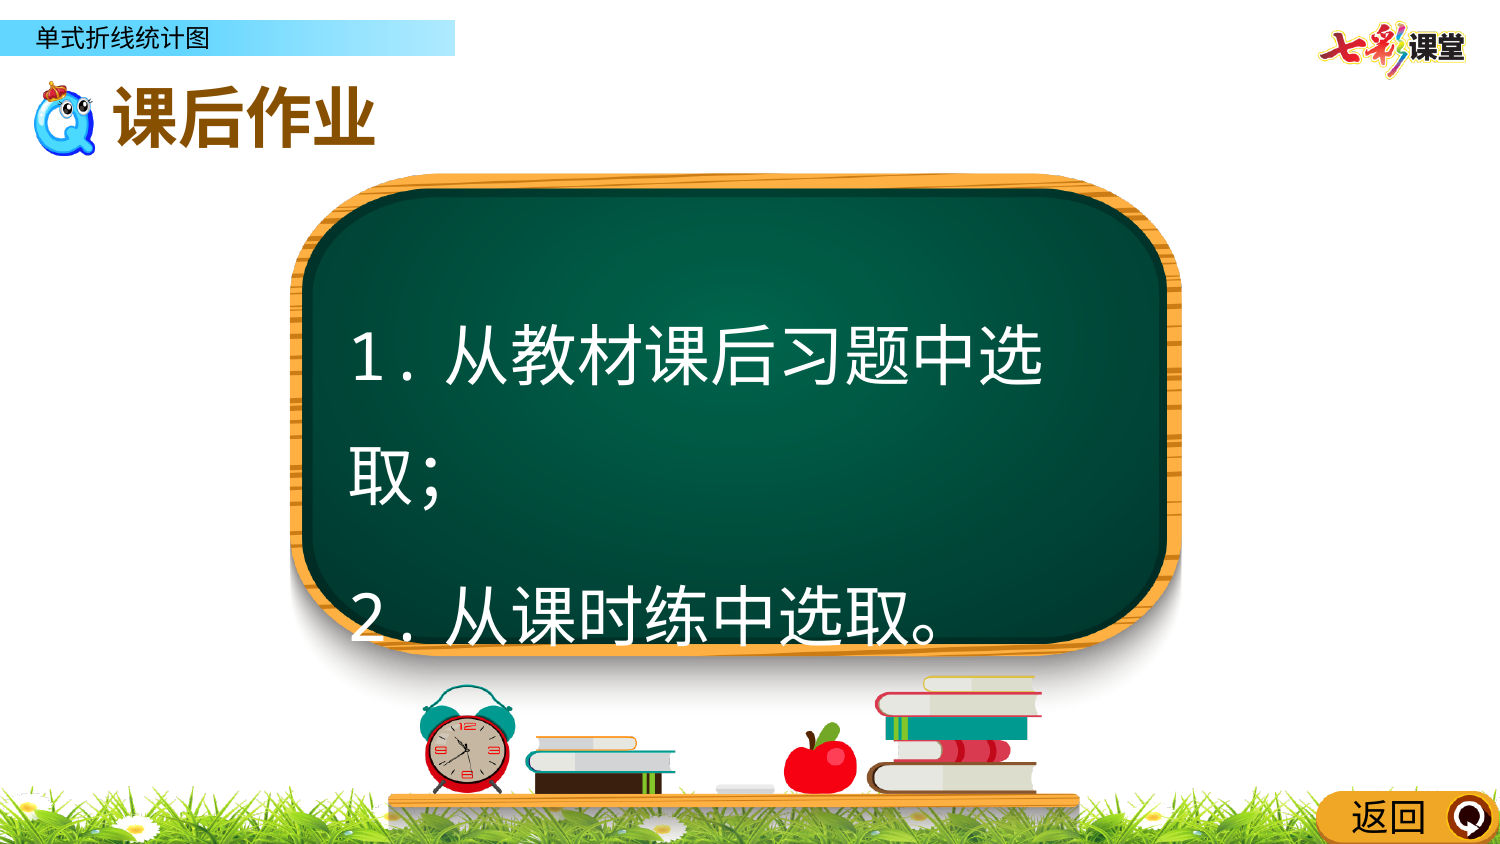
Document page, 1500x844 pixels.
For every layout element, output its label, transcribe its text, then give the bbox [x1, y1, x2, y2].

picture [1316, 20, 1468, 80]
picture [0, 173, 1500, 844]
picture [34, 80, 96, 157]
text_box 课后作业 [100, 69, 404, 161]
